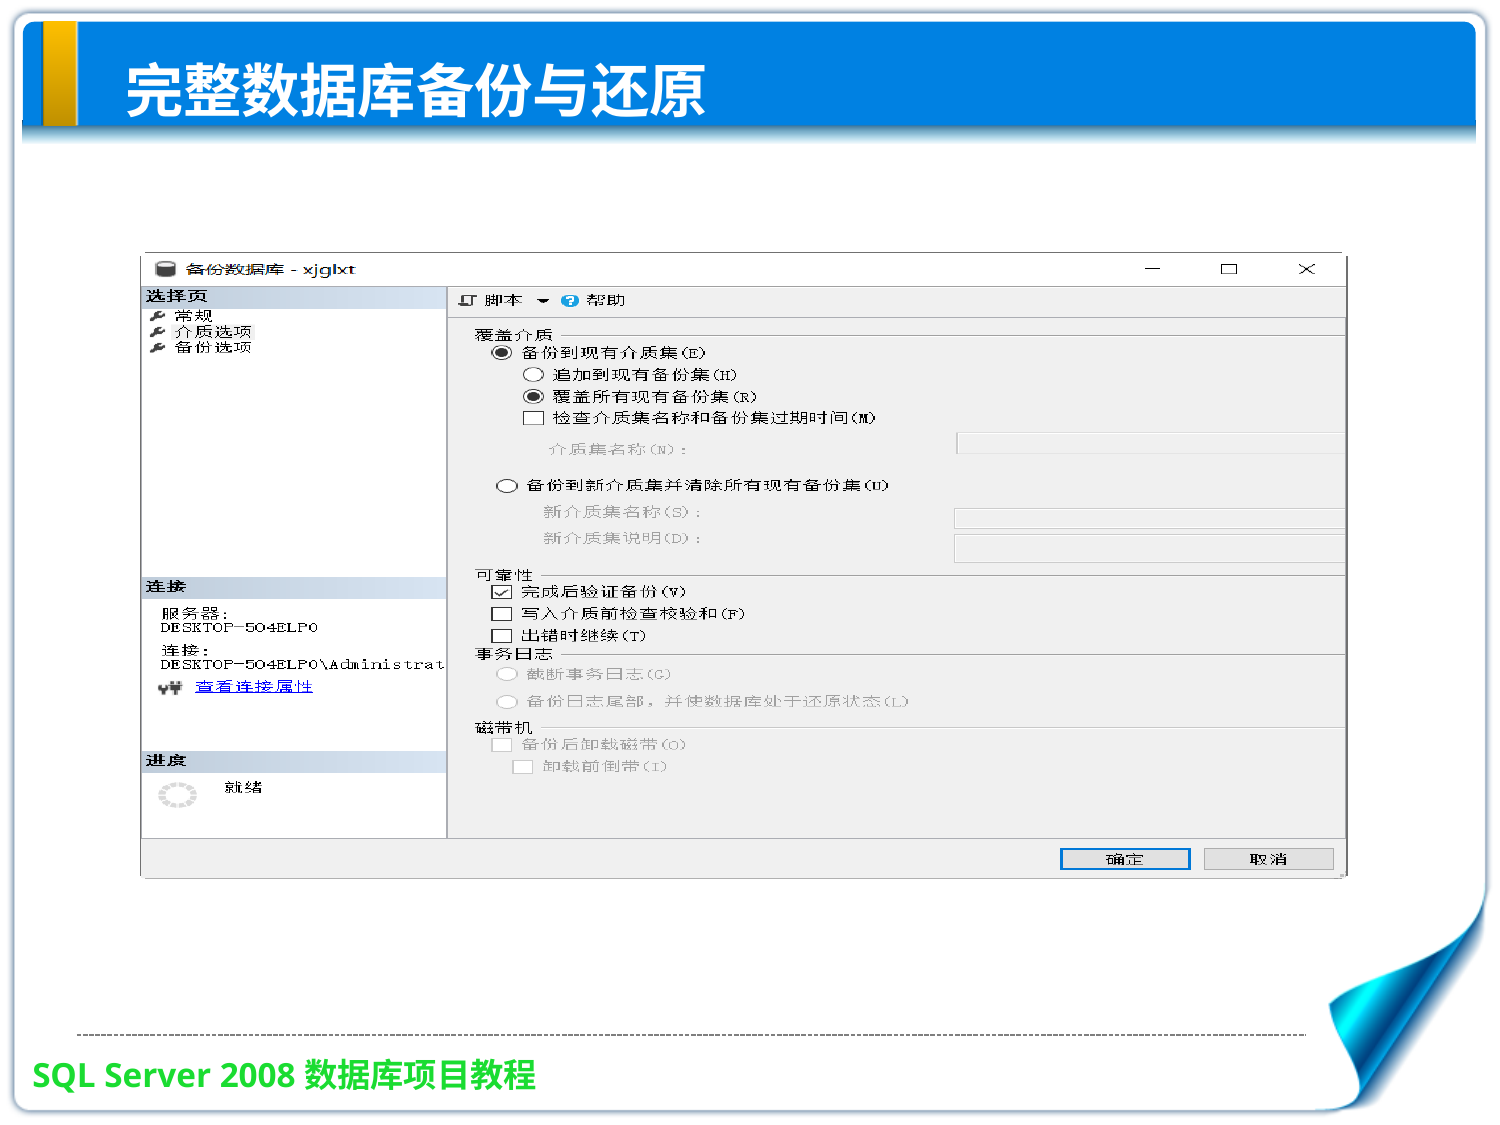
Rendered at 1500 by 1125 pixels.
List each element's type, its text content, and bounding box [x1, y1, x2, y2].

picture [0, 0, 1500, 1125]
text_box 完整数据库备份与还原 [110, 46, 723, 132]
